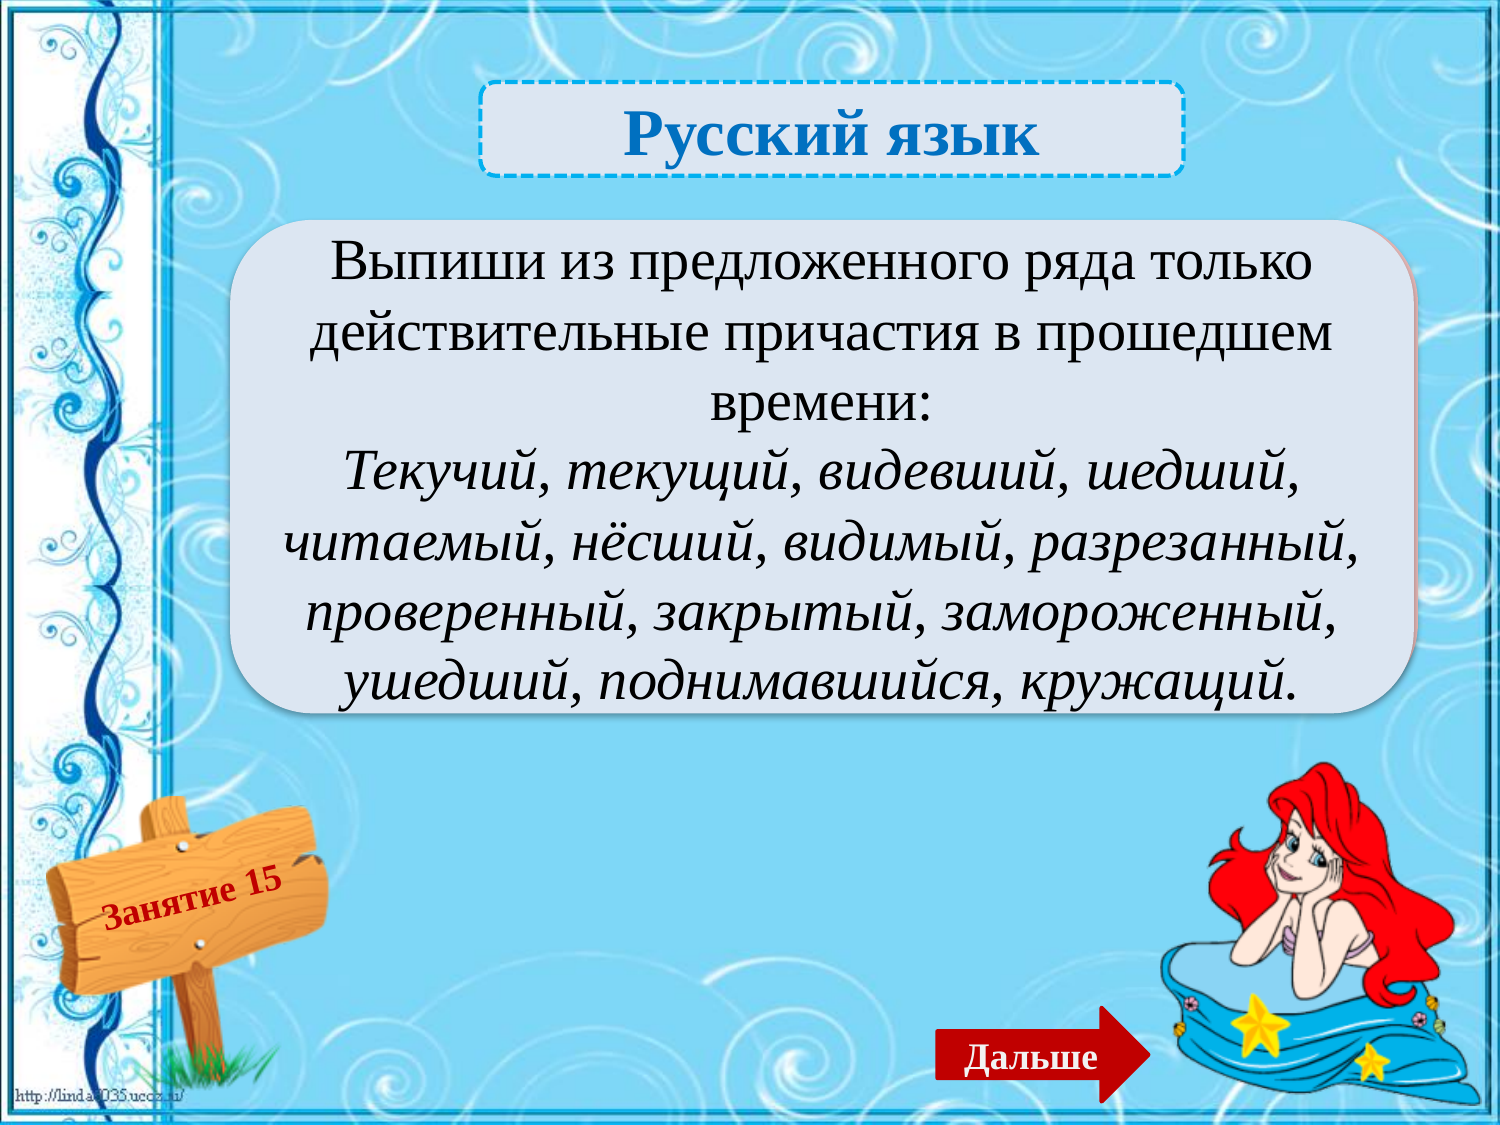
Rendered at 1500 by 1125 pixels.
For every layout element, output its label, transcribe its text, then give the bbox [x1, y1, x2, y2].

text_box [228, 217, 1416, 716]
text_box Дальше [935, 1005, 1151, 1104]
picture [0, 0, 1500, 1125]
text_box Русский язык [478, 79, 1186, 178]
